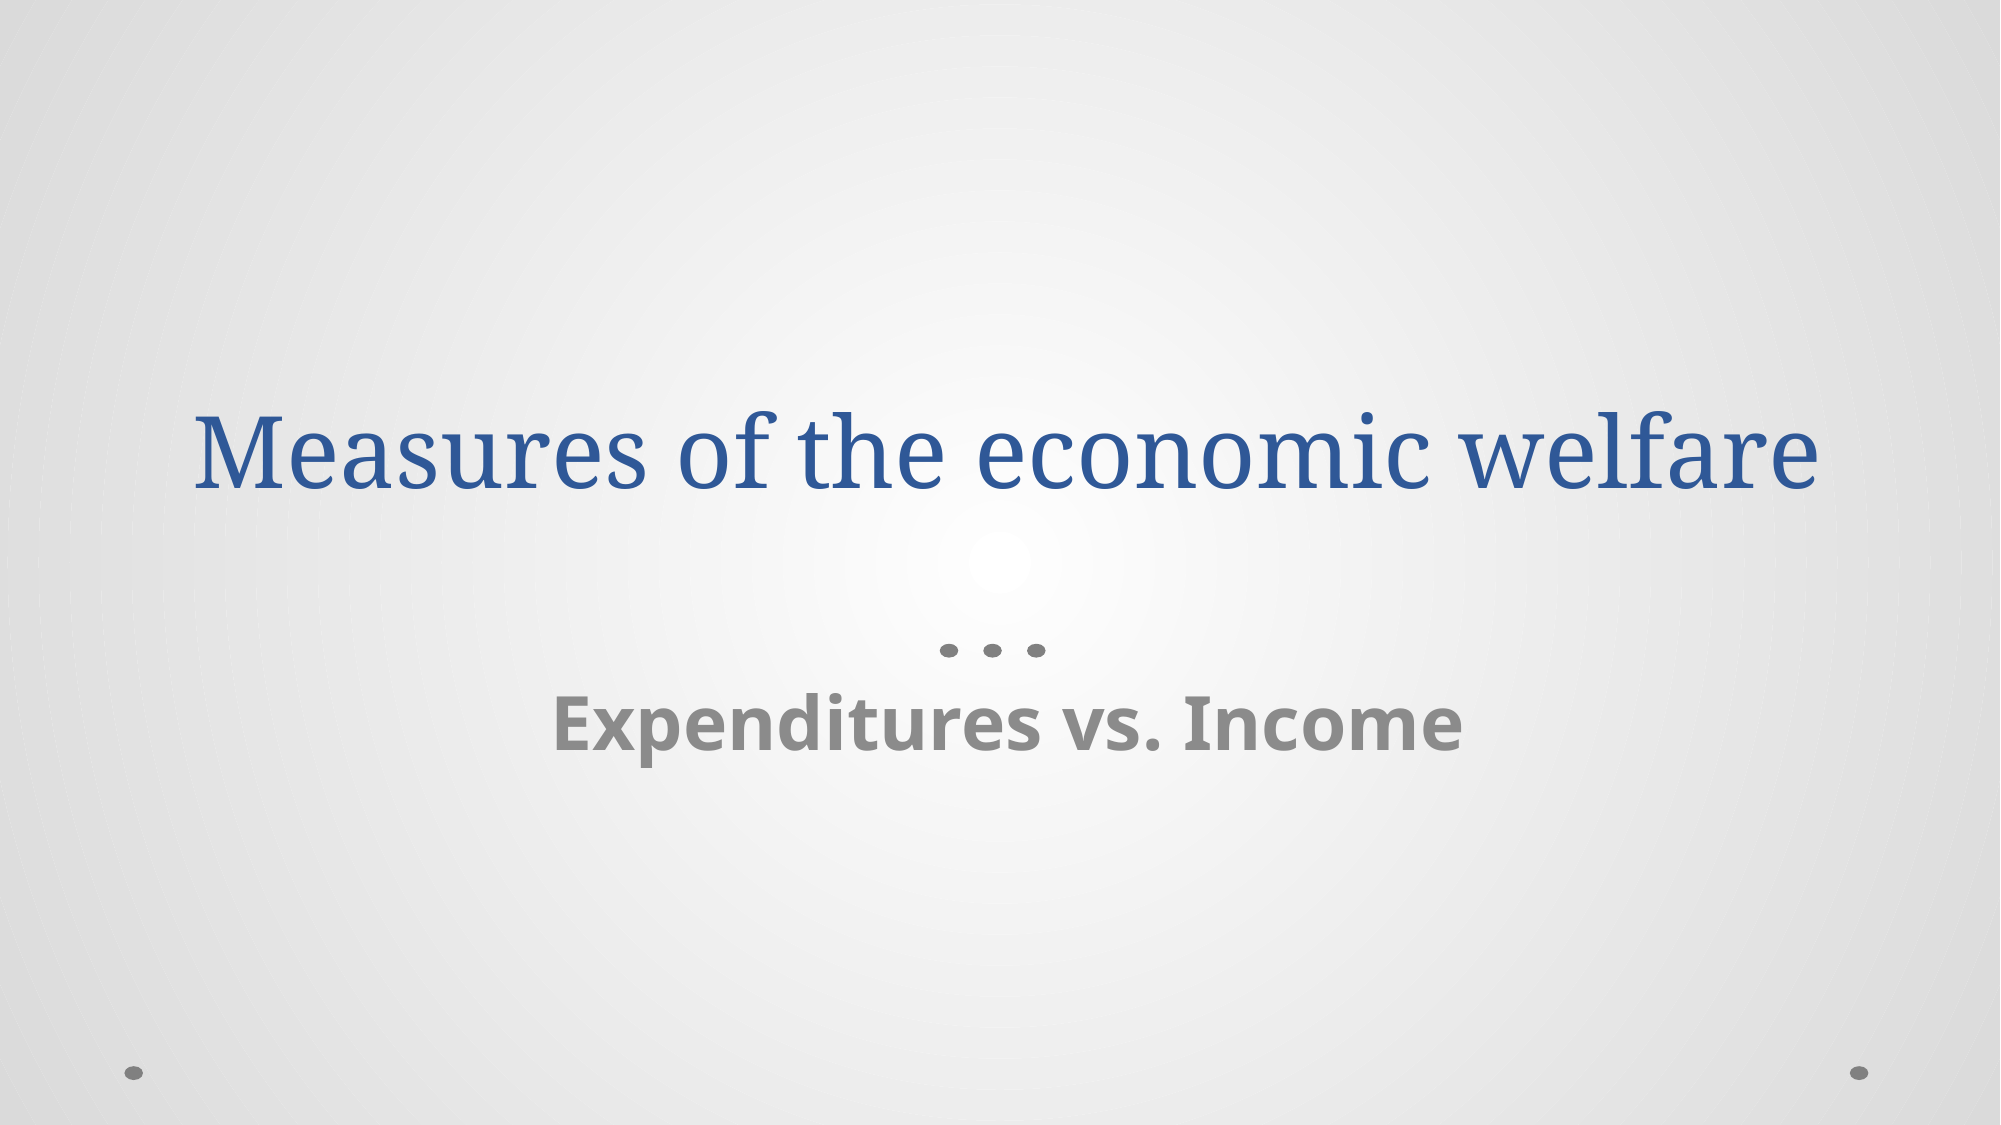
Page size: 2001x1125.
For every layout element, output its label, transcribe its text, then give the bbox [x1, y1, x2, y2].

list Expenditures vs. Income [157, 667, 1858, 854]
title Measures of the economic welfare [157, 224, 1858, 636]
